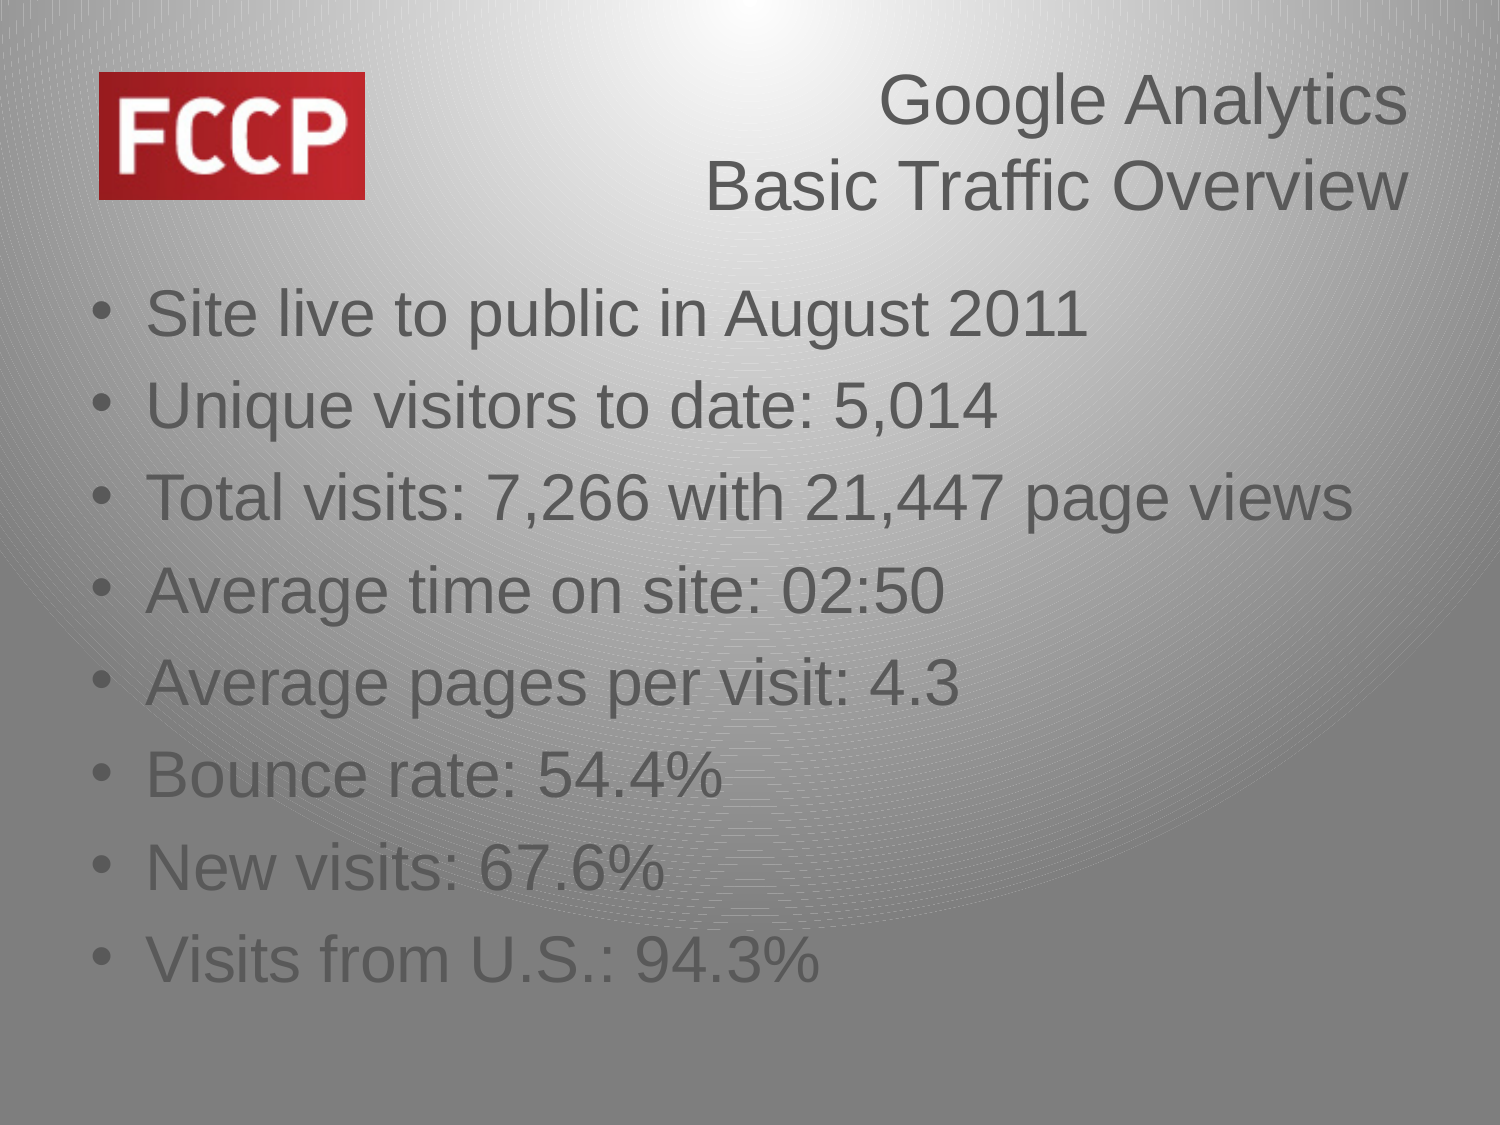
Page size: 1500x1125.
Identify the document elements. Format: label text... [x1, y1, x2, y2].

list Site live to public in August 2011 Unique visitors to date: 5,014 Total visits: 7,266 with 21,447 page views Average time on site: 02:50 Average pages per visit: 4.3 Bounce rate: 54.4% New visits: 67.6% Visits from U.S.: 94.3% [75, 262, 1425, 1005]
title Google Analytics Basic Traffic Overview [75, 45, 1425, 233]
picture [99, 72, 365, 201]
